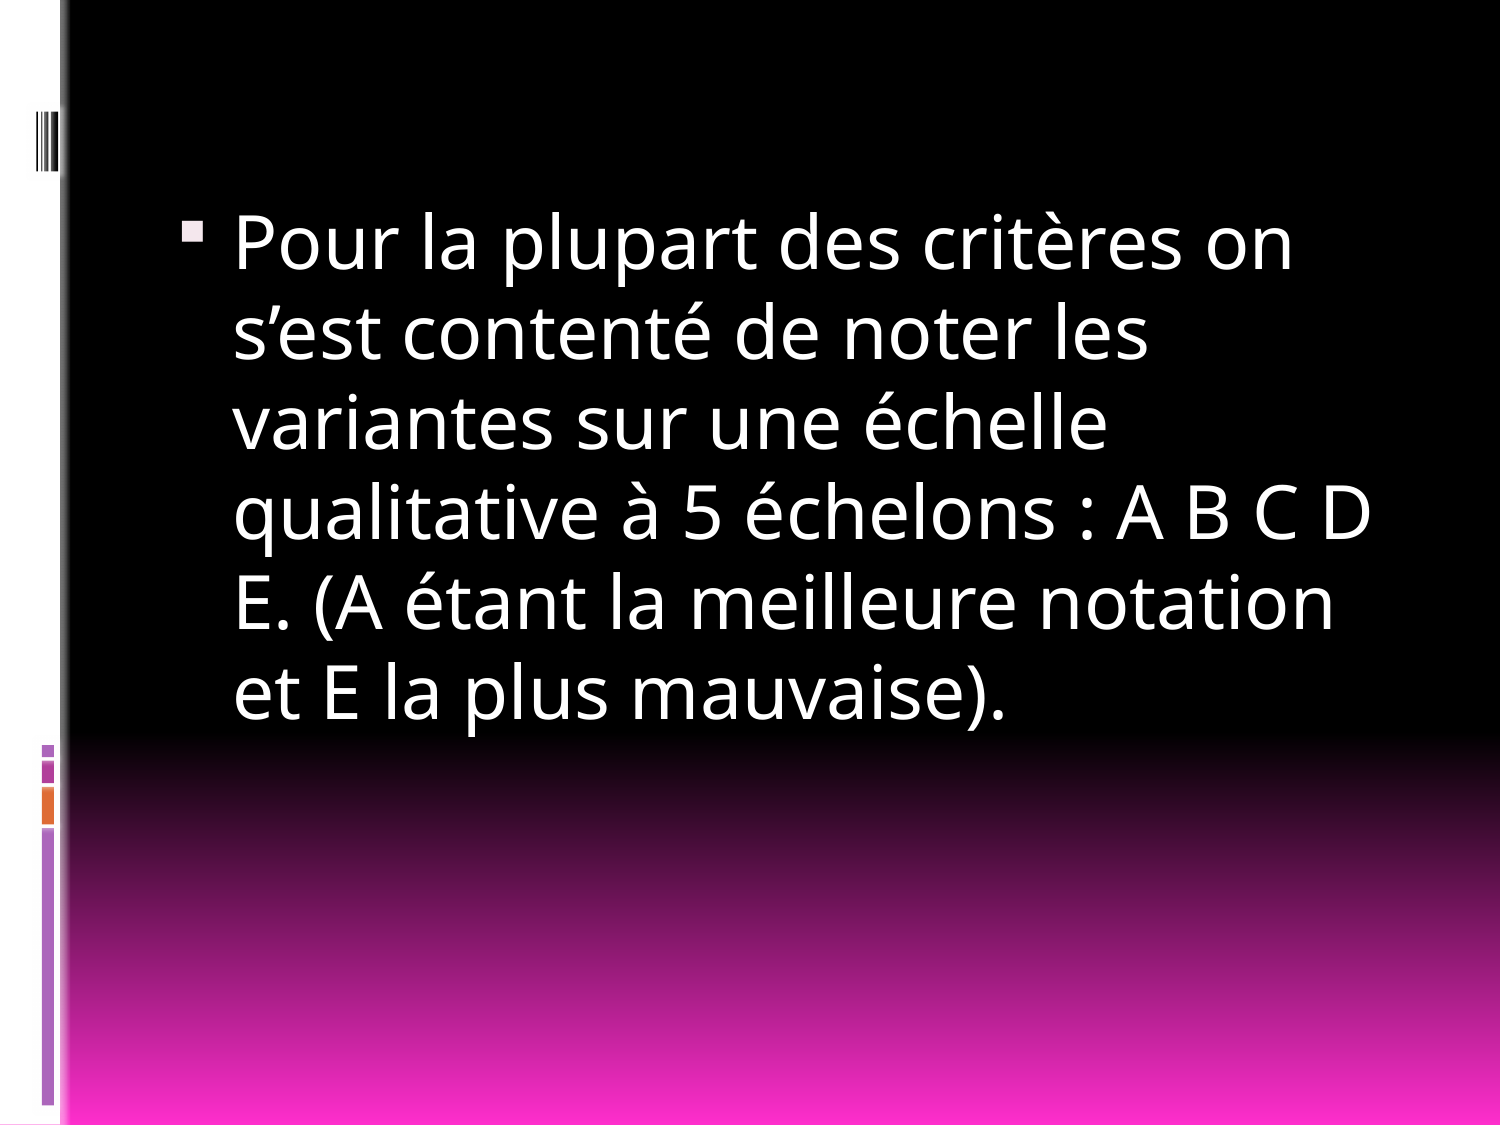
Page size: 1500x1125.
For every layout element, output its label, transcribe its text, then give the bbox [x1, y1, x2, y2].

list Pour la plupart des critères on s’est contenté de noter les variantes sur une échelle qualitative à 5 échelons : A B C D E. (A étant la meilleure notation et E la plus mauvaise). [150, 187, 1425, 1043]
